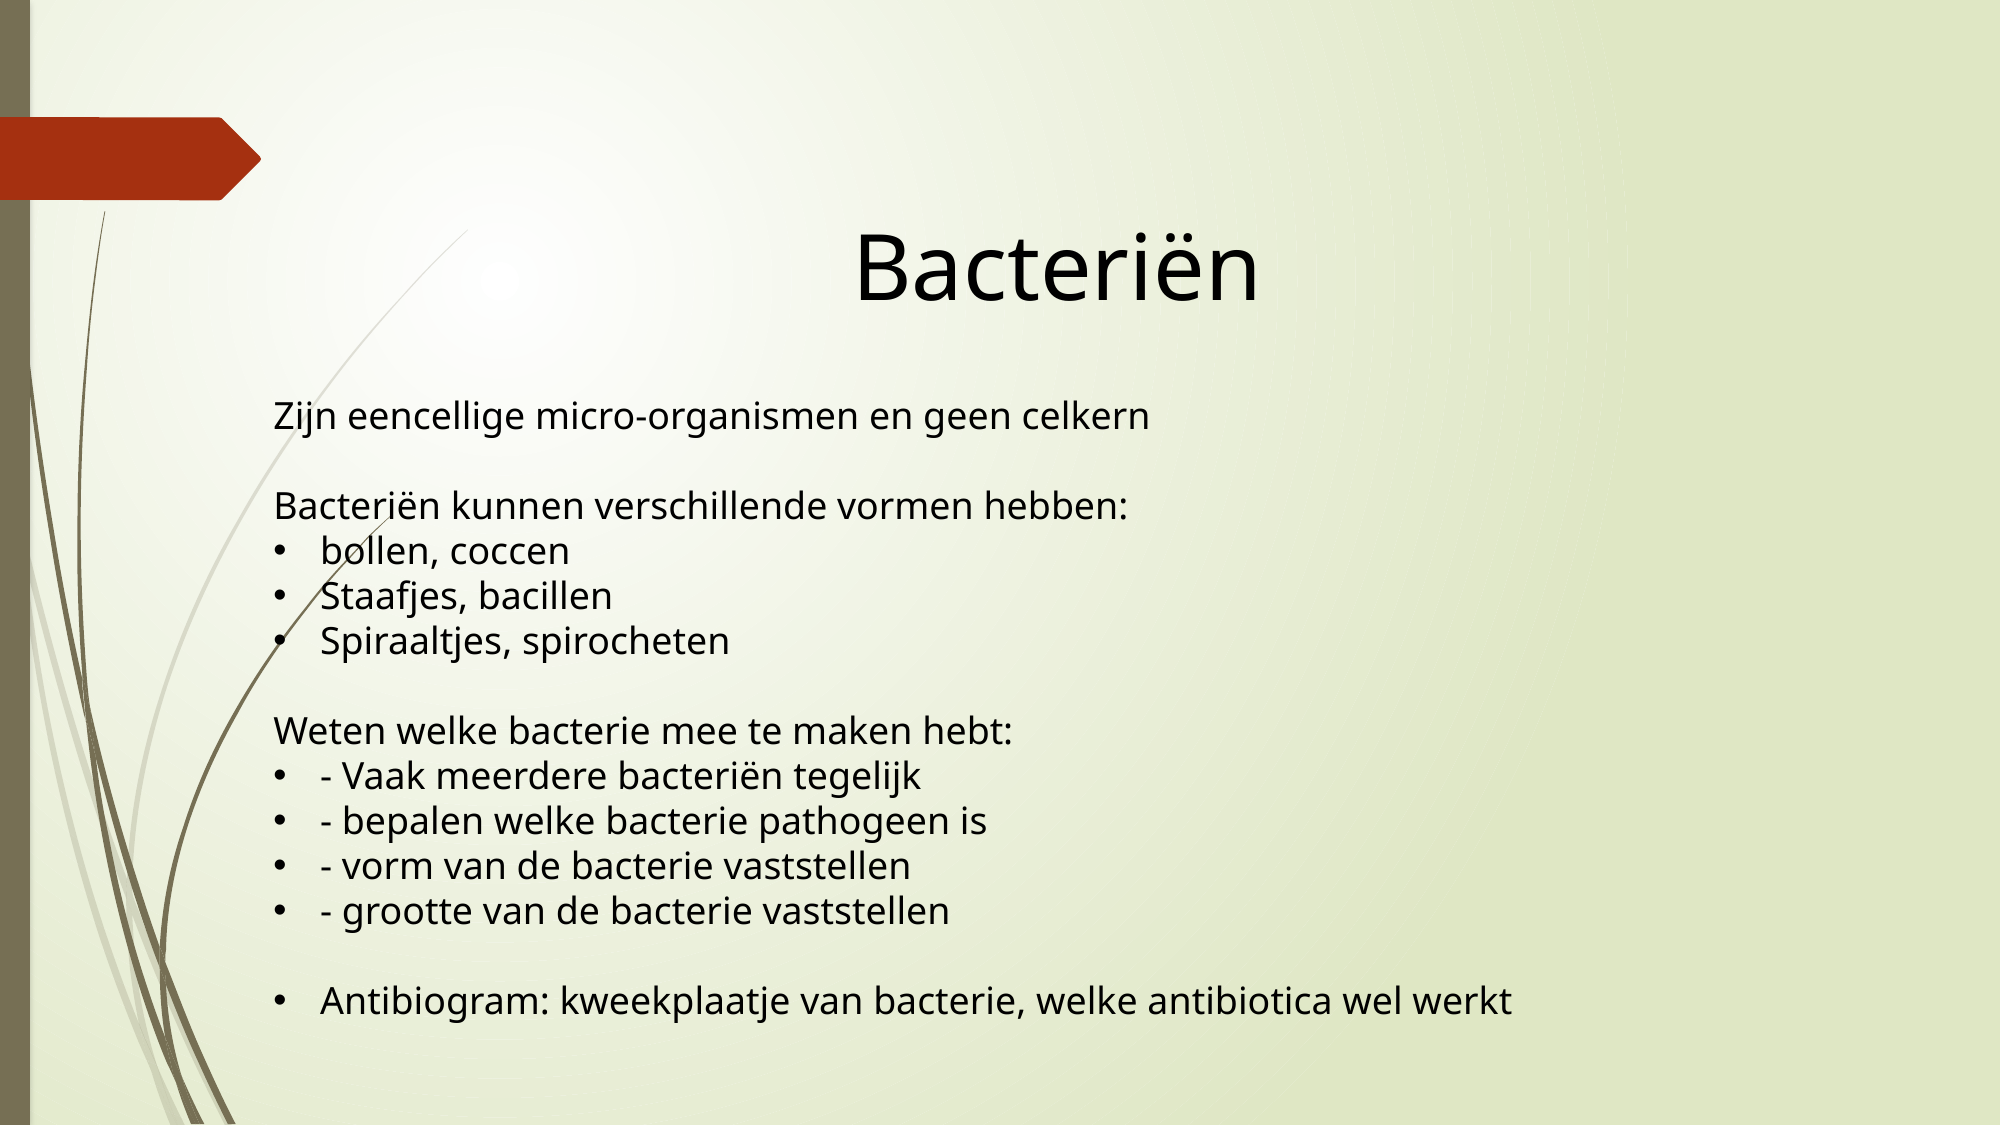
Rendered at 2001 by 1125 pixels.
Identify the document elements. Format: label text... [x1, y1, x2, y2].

text_box Zijn eencellige micro-organismen en geen celkern Bacteriën kunnen verschillende vormen hebben: bollen, coccen Staafjes, bacillen Spiraaltjes, spirocheten Weten welke bacterie mee te maken hebt: - Vaak meerdere bacteriën tegelijk - bepalen welke bacterie pathogeen is - vorm van de bacterie vaststellen - grootte van de bacterie vaststellen Antibiogram: kweekplaatje van bacterie, welke antibiotica wel werkt [258, 384, 1968, 1029]
text_box Bacteriën [404, 201, 1710, 327]
